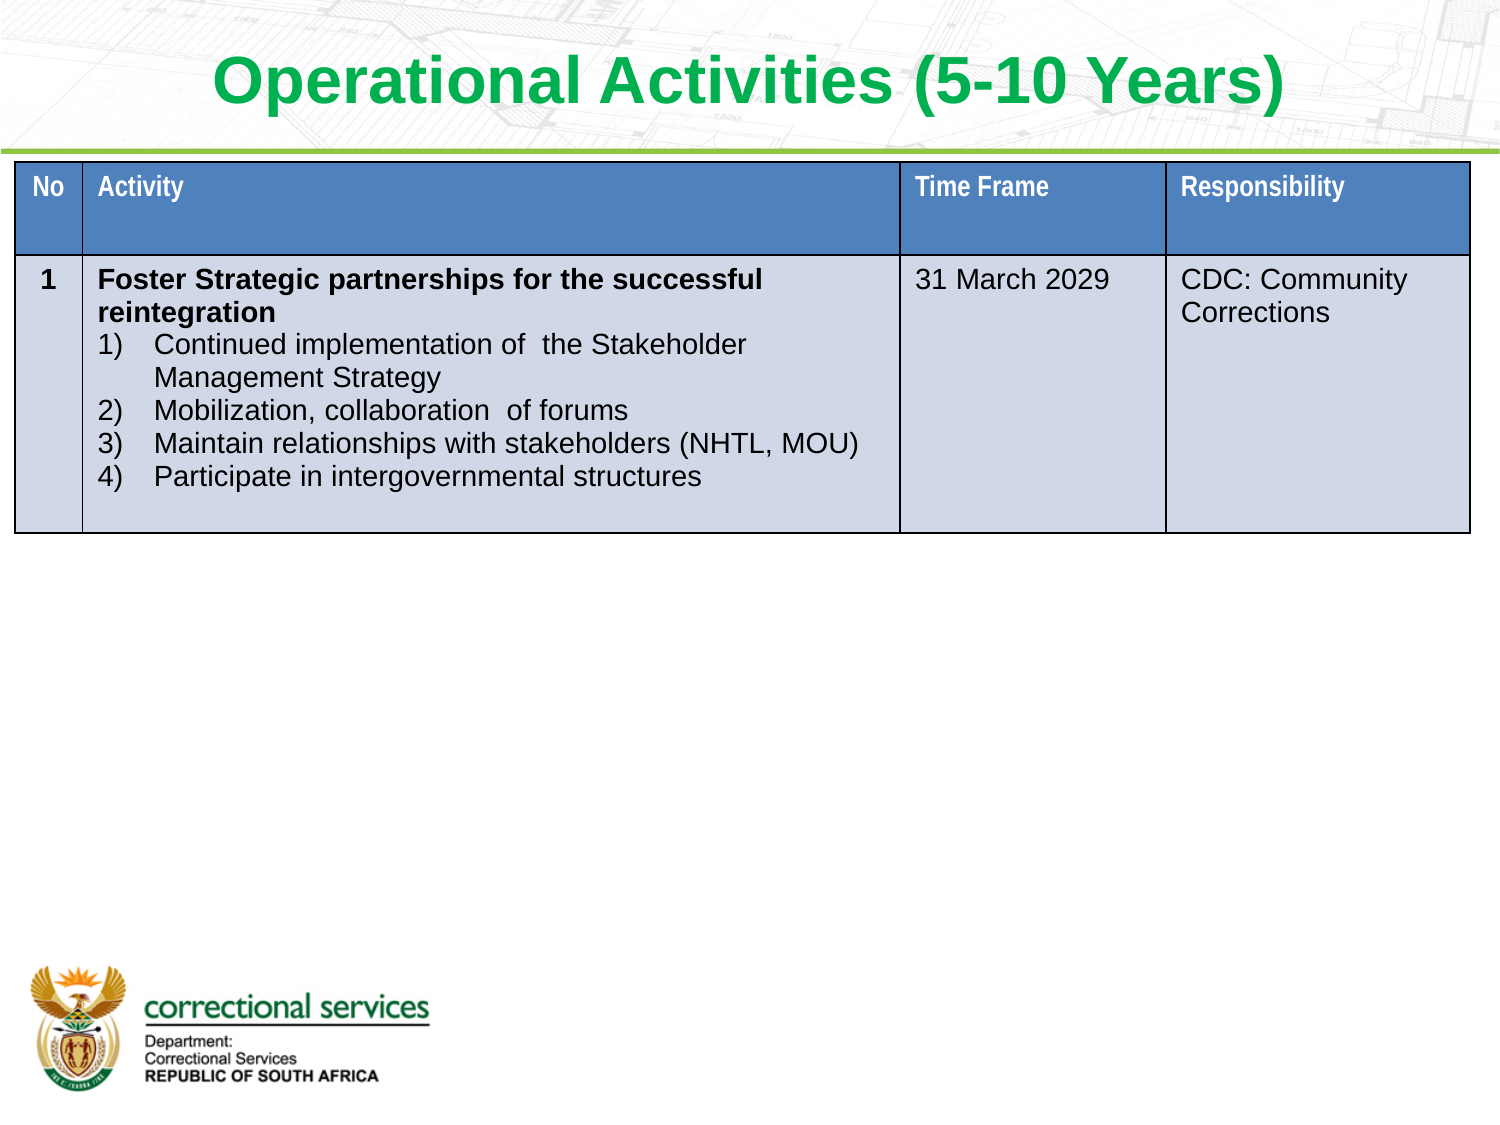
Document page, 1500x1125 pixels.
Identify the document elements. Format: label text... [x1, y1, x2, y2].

table_cell Foster Strategic partnerships for the successful reintegration Continued implementation of the Stakeholder Management Strategy Mobilization, collaboration of forums Maintain relationships with stakeholders (NHTL, MOU) Participate in intergovernmental structures [83, 256, 899, 532]
table_header Time Frame [901, 163, 1165, 254]
table_cell 31 March 2029 [901, 256, 1165, 532]
table_header Responsibility [1167, 163, 1469, 254]
picture [0, 0, 1500, 154]
title Operational Activities (5-10 Years) [75, 13, 1425, 140]
picture [0, 936, 481, 1125]
table_header Activity [83, 163, 899, 254]
table_cell CDC: Community Corrections [1167, 256, 1469, 532]
table_cell 1 [16, 256, 82, 532]
table_header No [16, 163, 82, 254]
